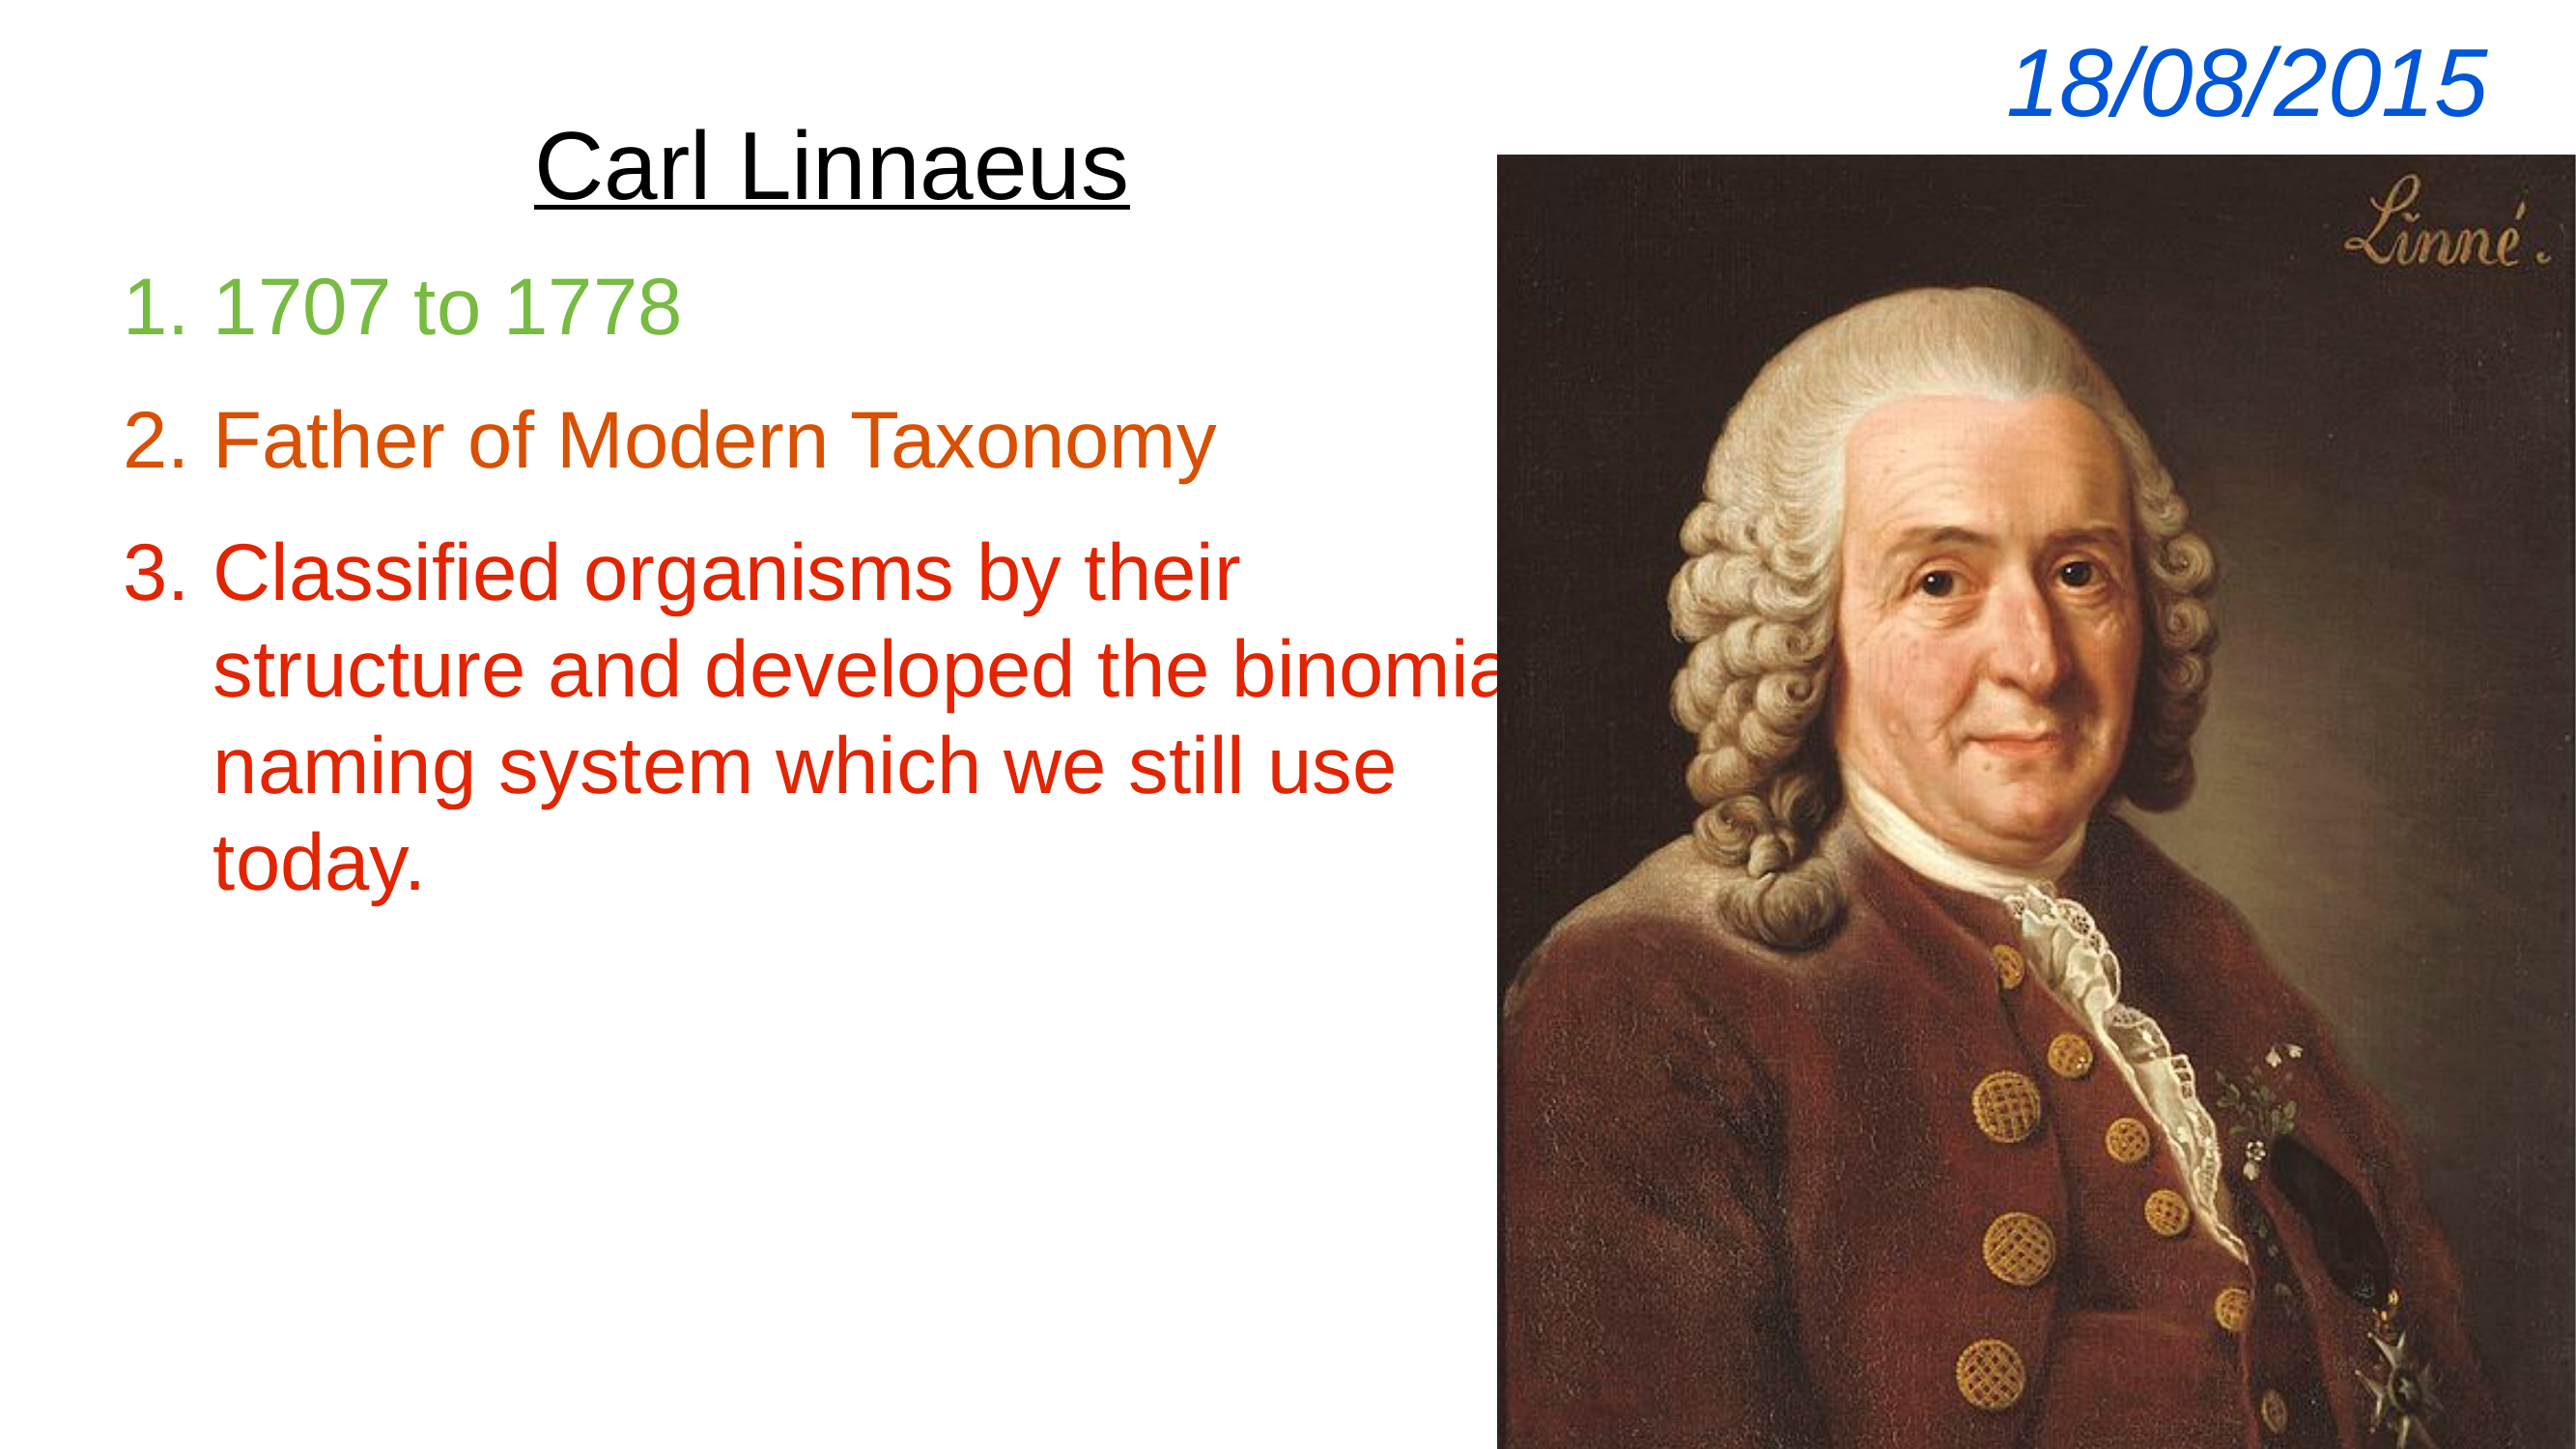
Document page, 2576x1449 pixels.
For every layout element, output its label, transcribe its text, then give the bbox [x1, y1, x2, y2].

text_box Carl Linnaeus 1707 to 1778 Father of Modern Taxonomy Classified organisms by their structure and developed the binomial naming system which we still use today. [123, 102, 1542, 1228]
picture [1496, 154, 2576, 1449]
table_header 18/08/2015 [1950, 13, 2545, 148]
